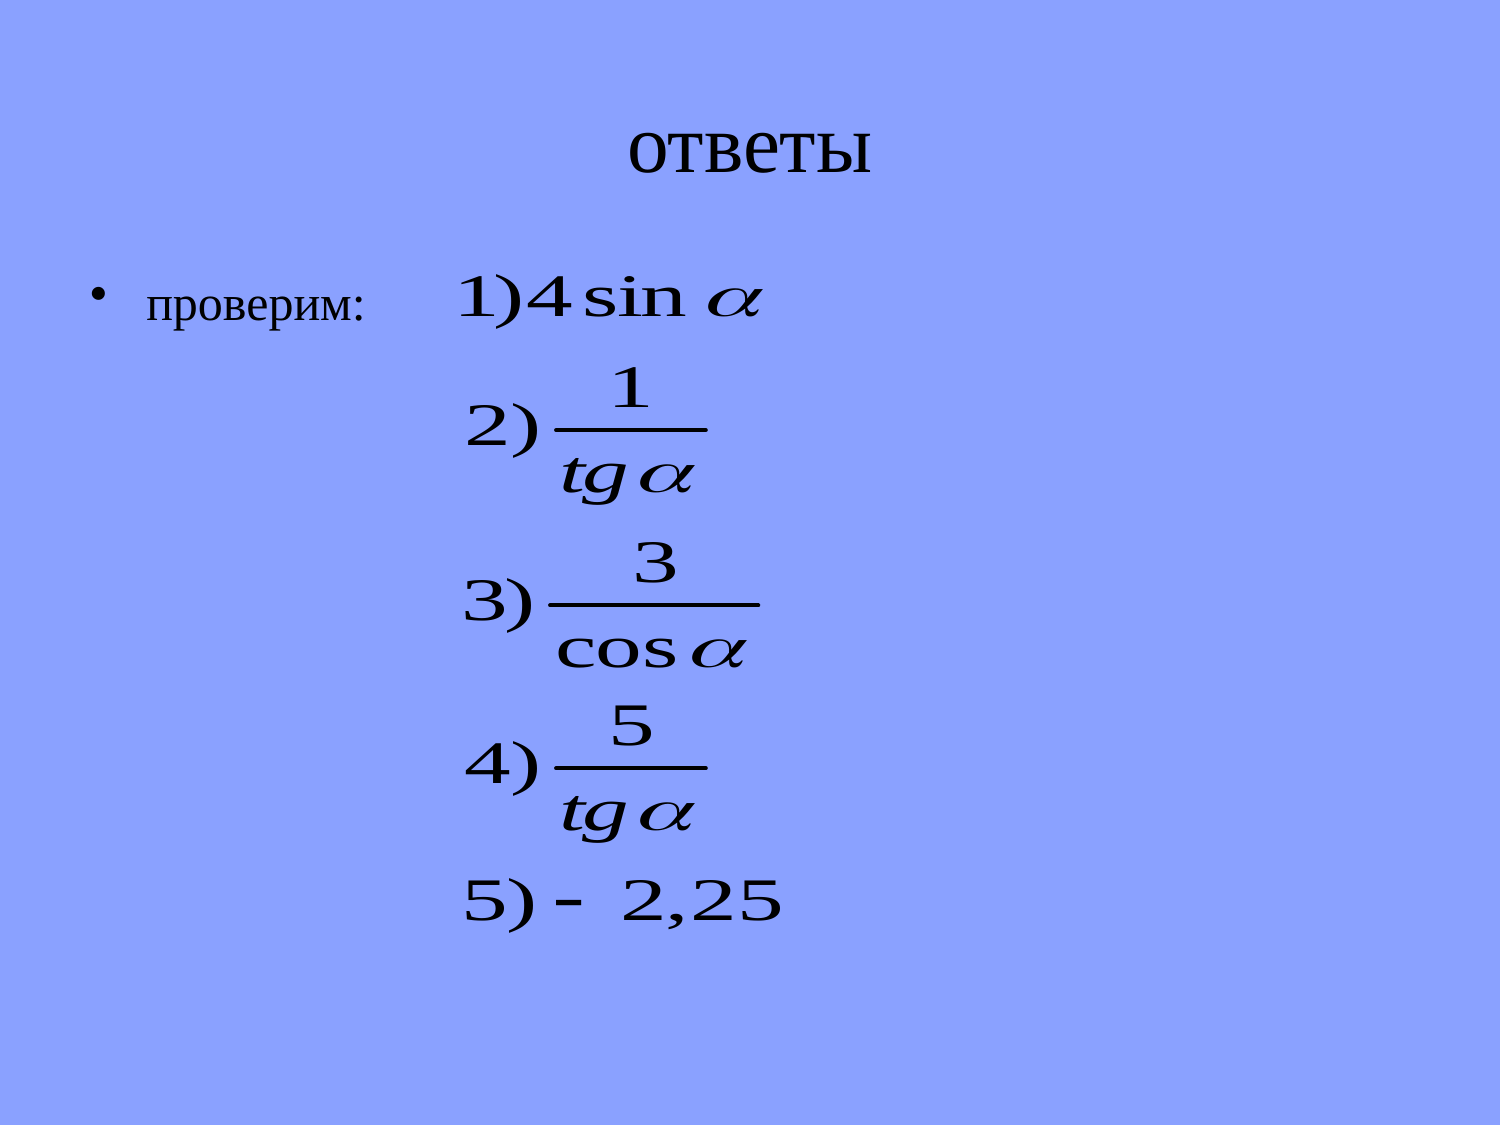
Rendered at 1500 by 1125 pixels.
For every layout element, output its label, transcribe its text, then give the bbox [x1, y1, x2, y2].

list проверим: [75, 262, 1425, 1005]
title ответы [75, 45, 1425, 233]
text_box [449, 262, 801, 949]
